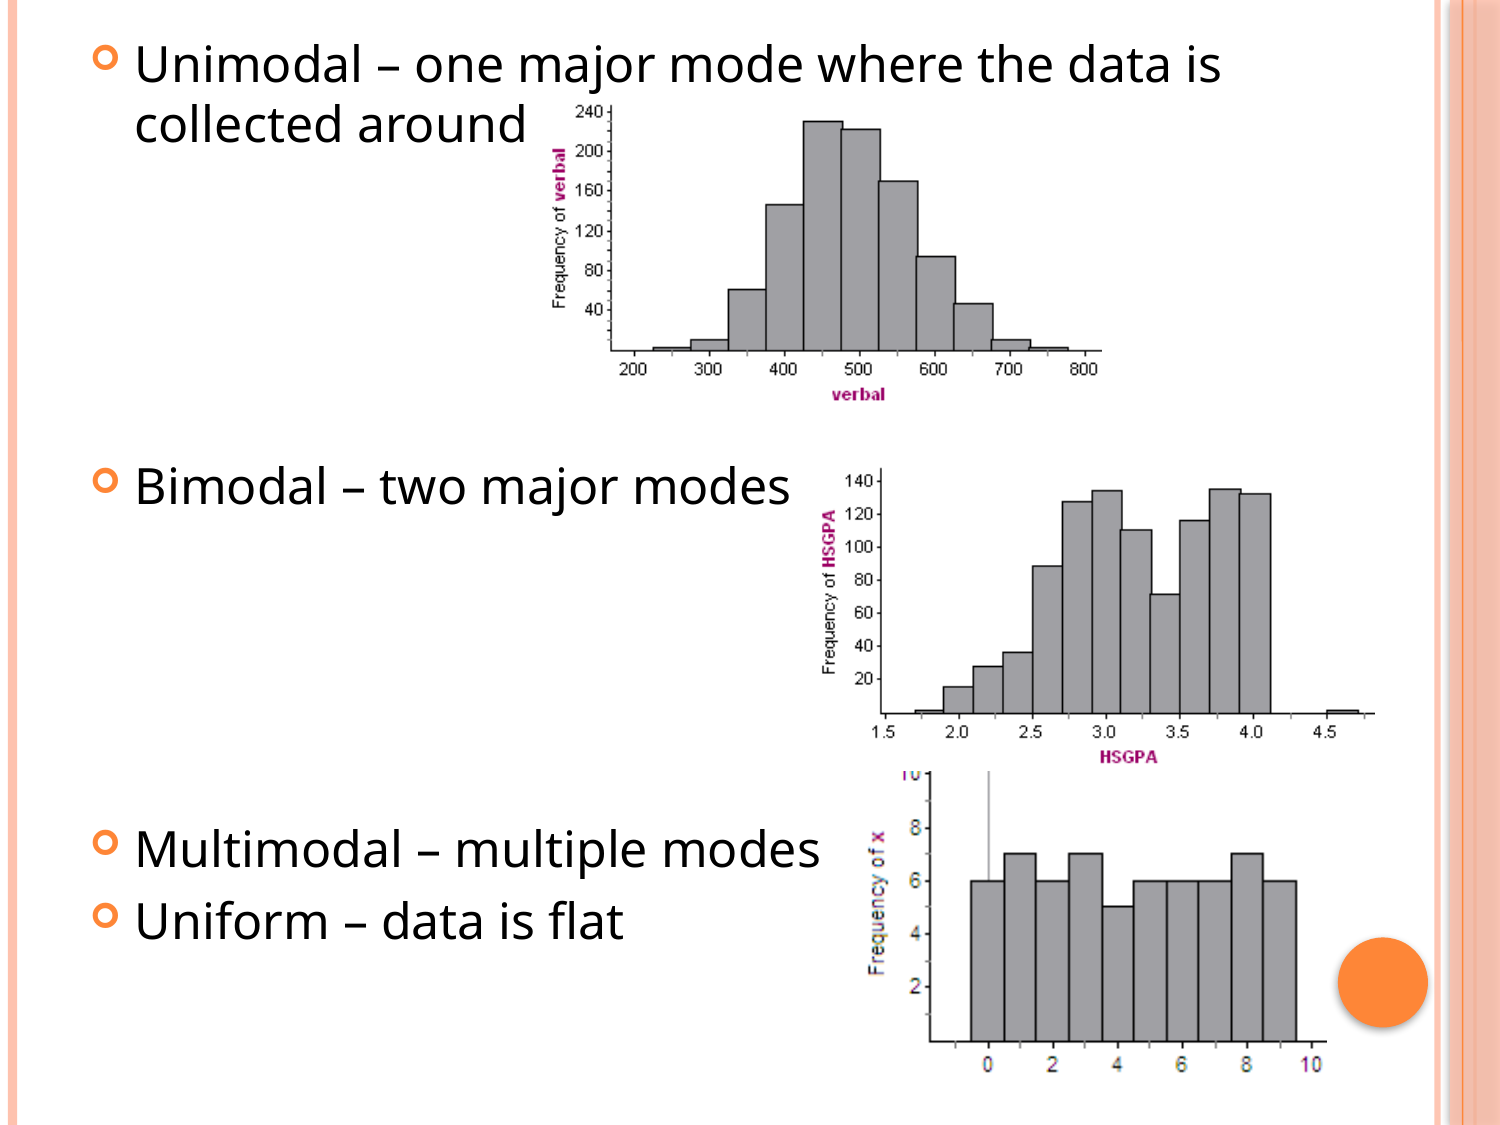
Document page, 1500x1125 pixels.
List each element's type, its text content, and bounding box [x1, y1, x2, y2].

picture [536, 99, 1103, 410]
list Unimodal – one major mode where the data is collected around Bimodal – two major modes Multimodal – multiple modes Uniform – data is flat [75, 24, 1300, 1012]
picture [810, 461, 1376, 768]
picture [859, 771, 1327, 1093]
